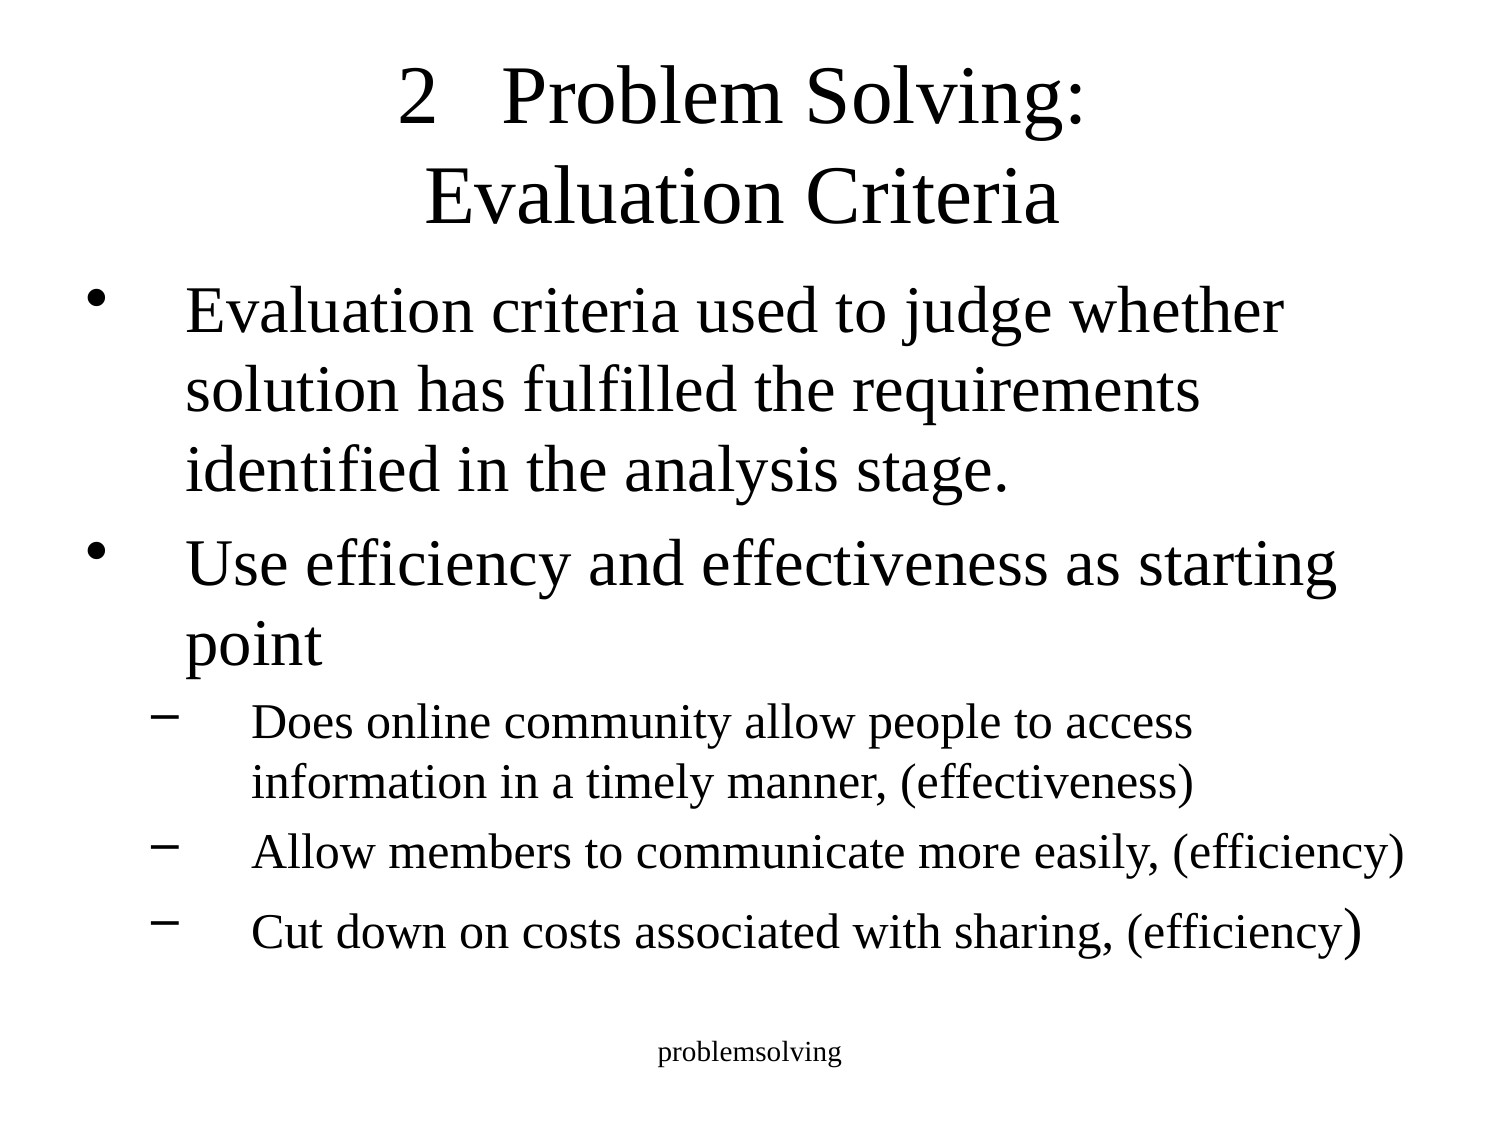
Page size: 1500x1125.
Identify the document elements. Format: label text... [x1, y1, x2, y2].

title 2 Problem Solving: Evaluation Criteria [105, 46, 1381, 235]
list Evaluation criteria used to judge whether solution has fulfilled the requirements identified in the analysis stage. Use efficiency and effectiveness as starting point Does online community allow people to access information in a timely manner, (effectiveness) Allow members to communicate more easily, (efficiency) Cut down on costs associated with sharing, (efficiency) [70, 257, 1454, 1125]
